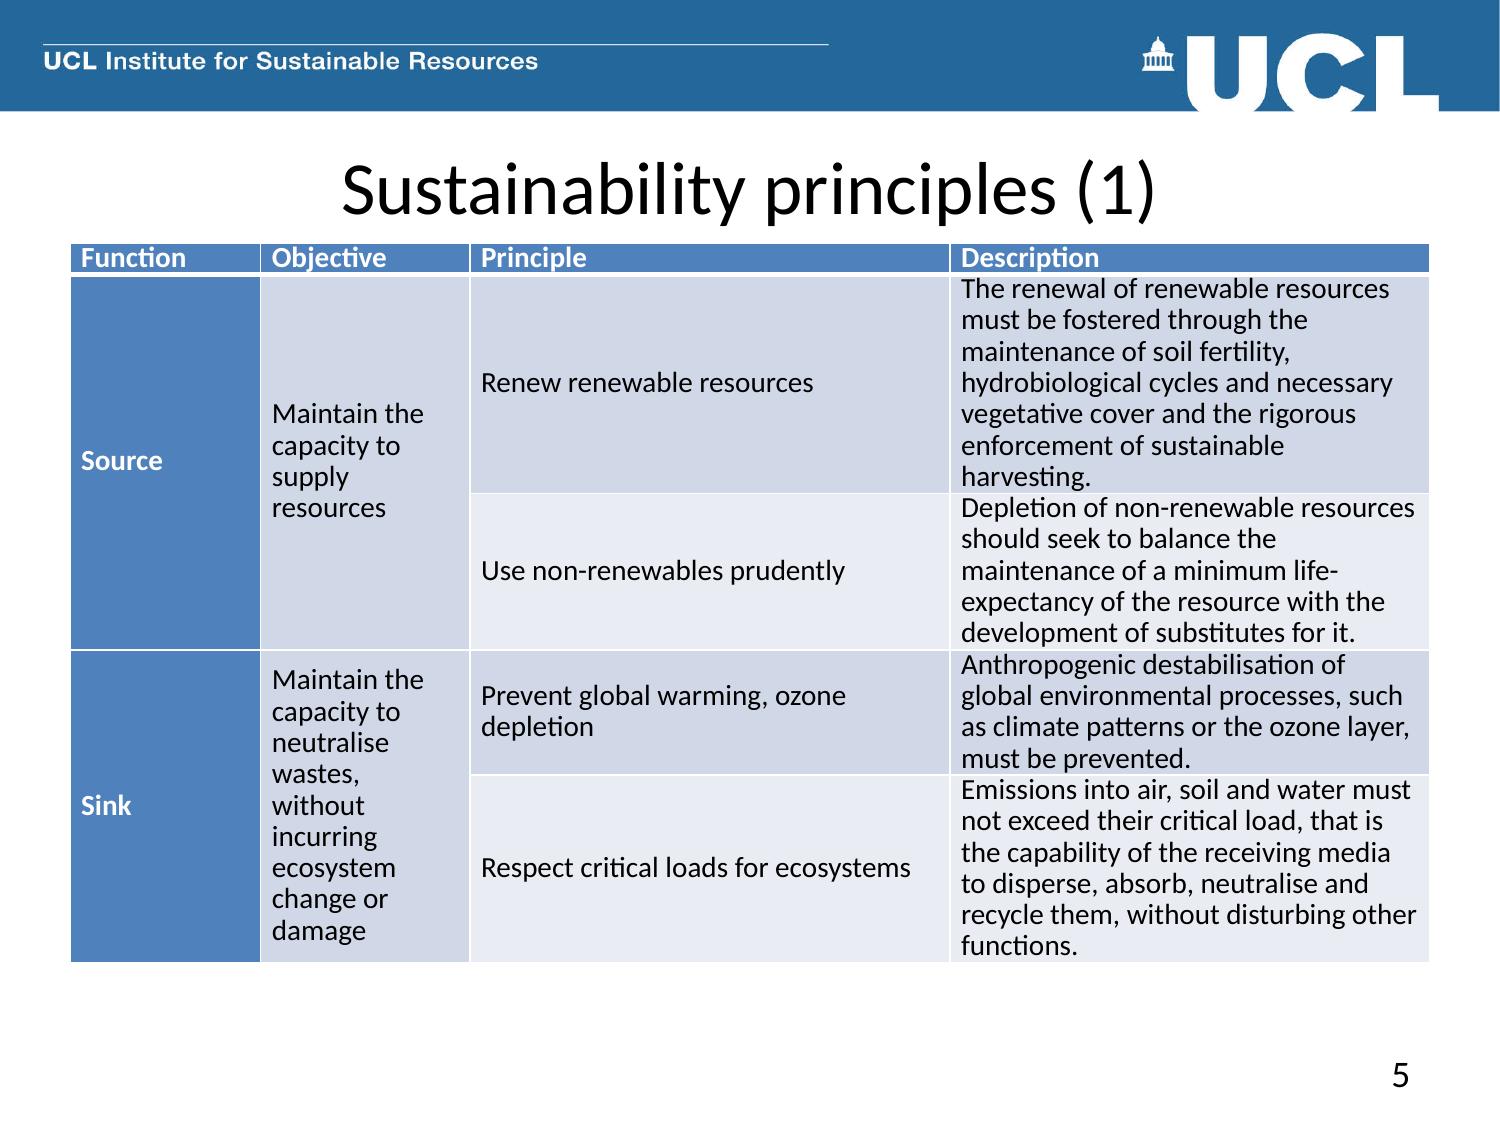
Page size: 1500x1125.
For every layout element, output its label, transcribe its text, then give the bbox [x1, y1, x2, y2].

slide_number 5 [1074, 1042, 1425, 1103]
picture [0, 0, 1500, 112]
table_cell Prevent global warming, ozone depletion [471, 651, 949, 774]
table_cell Source [71, 277, 260, 649]
table_cell Anthropogenic destabilisation of global environmental processes, such as climate patterns or the ozone layer, must be prevented. [951, 651, 1429, 774]
table_cell Maintain the capacity to supply resources [261, 277, 469, 649]
table_cell Sink [71, 651, 260, 962]
table_header Objective [261, 244, 469, 272]
table_cell Respect critical loads for ecosystems [471, 776, 949, 962]
table_cell Renew renewable resources [471, 277, 949, 493]
table_header Function [71, 244, 260, 272]
table_cell Use non-renewables prudently [471, 494, 949, 649]
table_header Principle [471, 244, 949, 272]
table_cell The renewal of renewable resources must be fostered through the maintenance of soil fertility, hydrobiological cycles and necessary vegetative cover and the rigorous enforcement of sustainable harvesting. [951, 277, 1429, 493]
table_cell Emissions into air, soil and water must not exceed their critical load, that is the capability of the receiving media to disperse, absorb, neutralise and recycle them, without disturbing other functions. [951, 776, 1429, 962]
table_cell Maintain the capacity to neutralise wastes, without incurring ecosystem change or damage [261, 651, 469, 962]
table_header Description [951, 244, 1429, 272]
table_cell Depletion of non-renewable resources should seek to balance the maintenance of a minimum life-expectancy of the resource with the development of substitutes for it. [951, 494, 1429, 649]
title Sustainability principles (1) [29, 137, 1471, 232]
